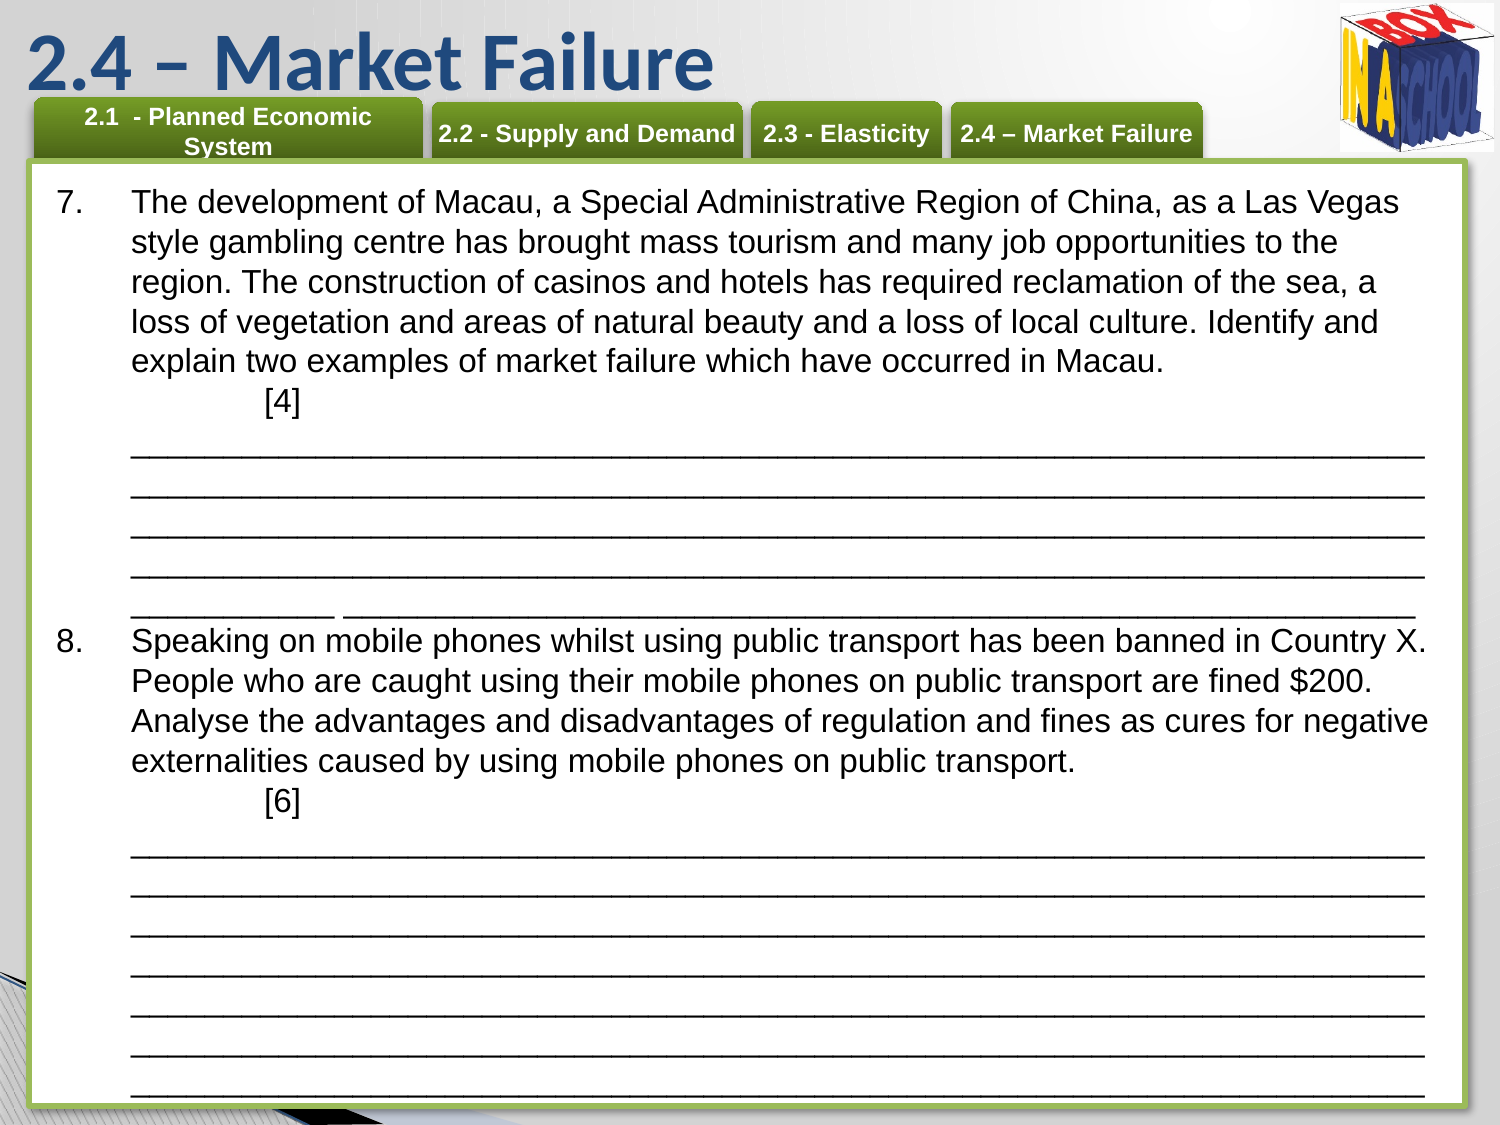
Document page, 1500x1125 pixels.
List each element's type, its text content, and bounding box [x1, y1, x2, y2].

title 2.4 – Market Failure [11, 11, 1465, 102]
text_box The development of Macau, a Special Administrative Region of China, as a Las Vegas style gambling centre has brought mass tourism and many job opportunities to the region. The construction of casinos and hotels has required reclamation of the sea, a loss of vegetation and areas of natural beauty and a loss of local culture. Identify and explain two examples of market failure which have occurred in Macau. [4] ___________________________________________________________________________________________________________________________________________________________________________________________________________________________________________________________________________________________________ __________________________________________________________ Speaking on mobile phones whilst using public transport has been banned in Country X. People who are caught using their mobile phones on public transport are fined $200. Analyse the advantages and disadvantages of regulation and fines as cures for negative externalities caused by using mobile phones on public transport. [6] ________________________________________________________________________________________________________________________________________________________________________________________________________________________________________________________________________________________________________________________________________________________________________________________________________________________________________________________________________________________________________________________________________________________________________________ [41, 172, 1447, 1125]
picture [1340, 3, 1495, 152]
